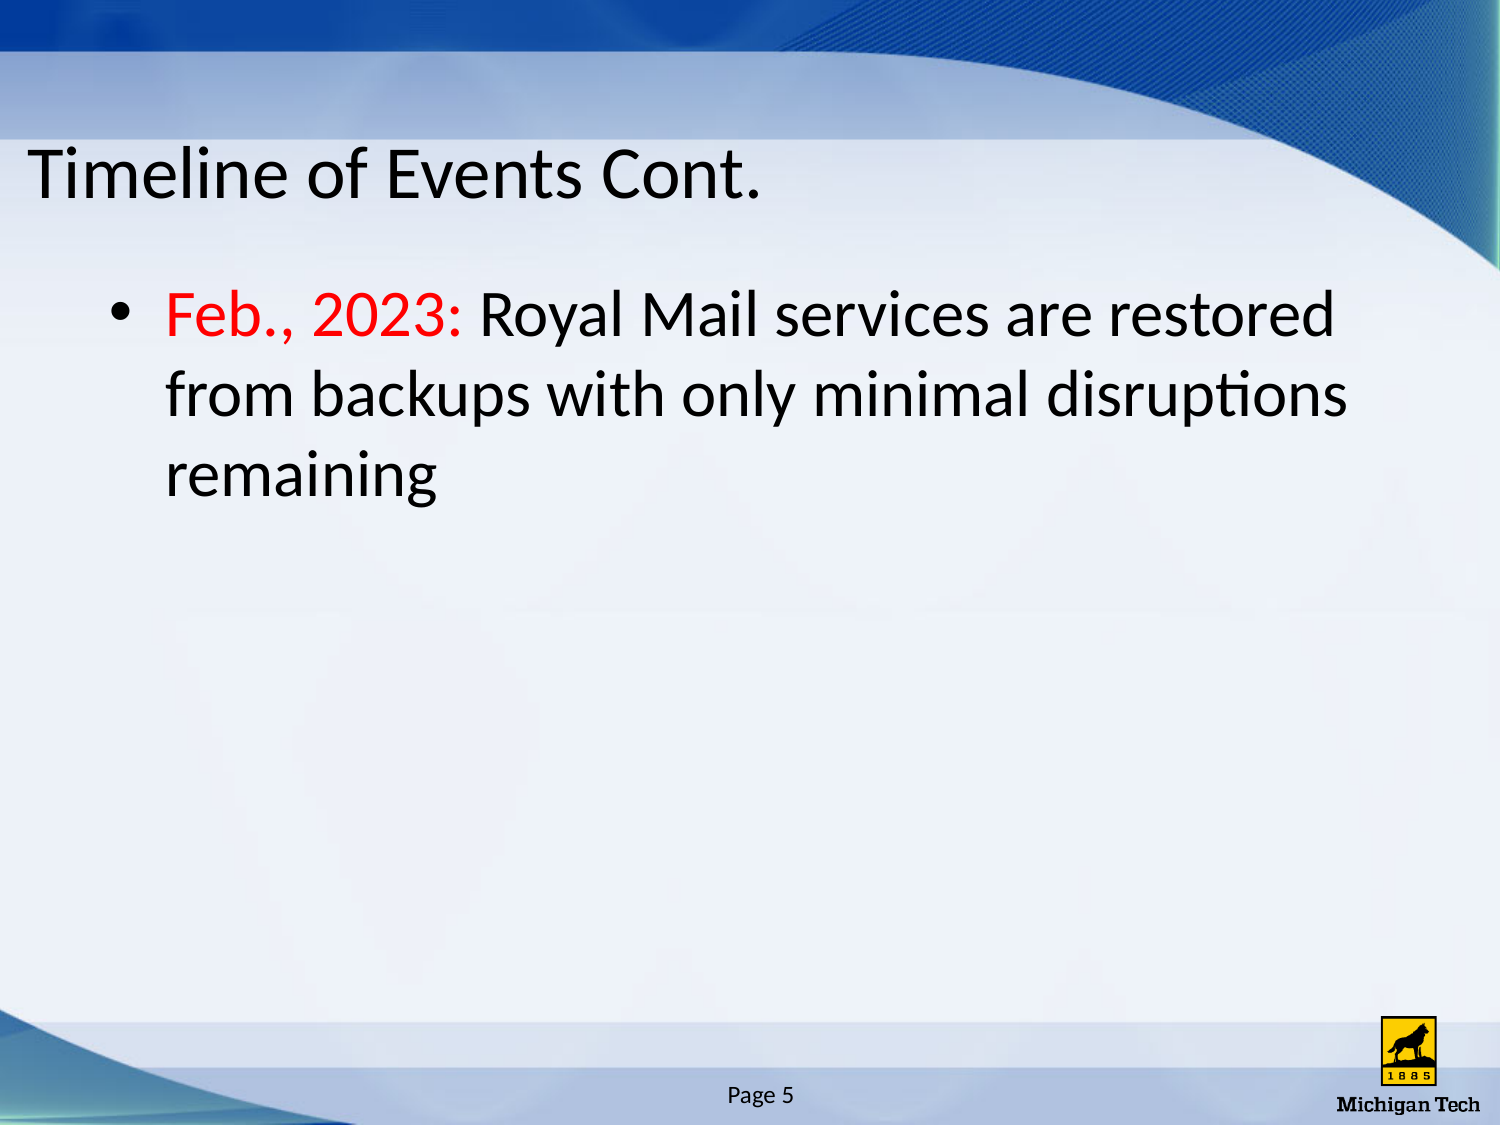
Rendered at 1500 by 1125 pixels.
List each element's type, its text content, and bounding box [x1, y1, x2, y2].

picture [0, 0, 1500, 1125]
title Timeline of Events Cont. [12, 75, 1263, 263]
list Feb., 2023: Royal Mail services are restored from backups with only minimal disruptions remaining [75, 262, 1425, 1063]
